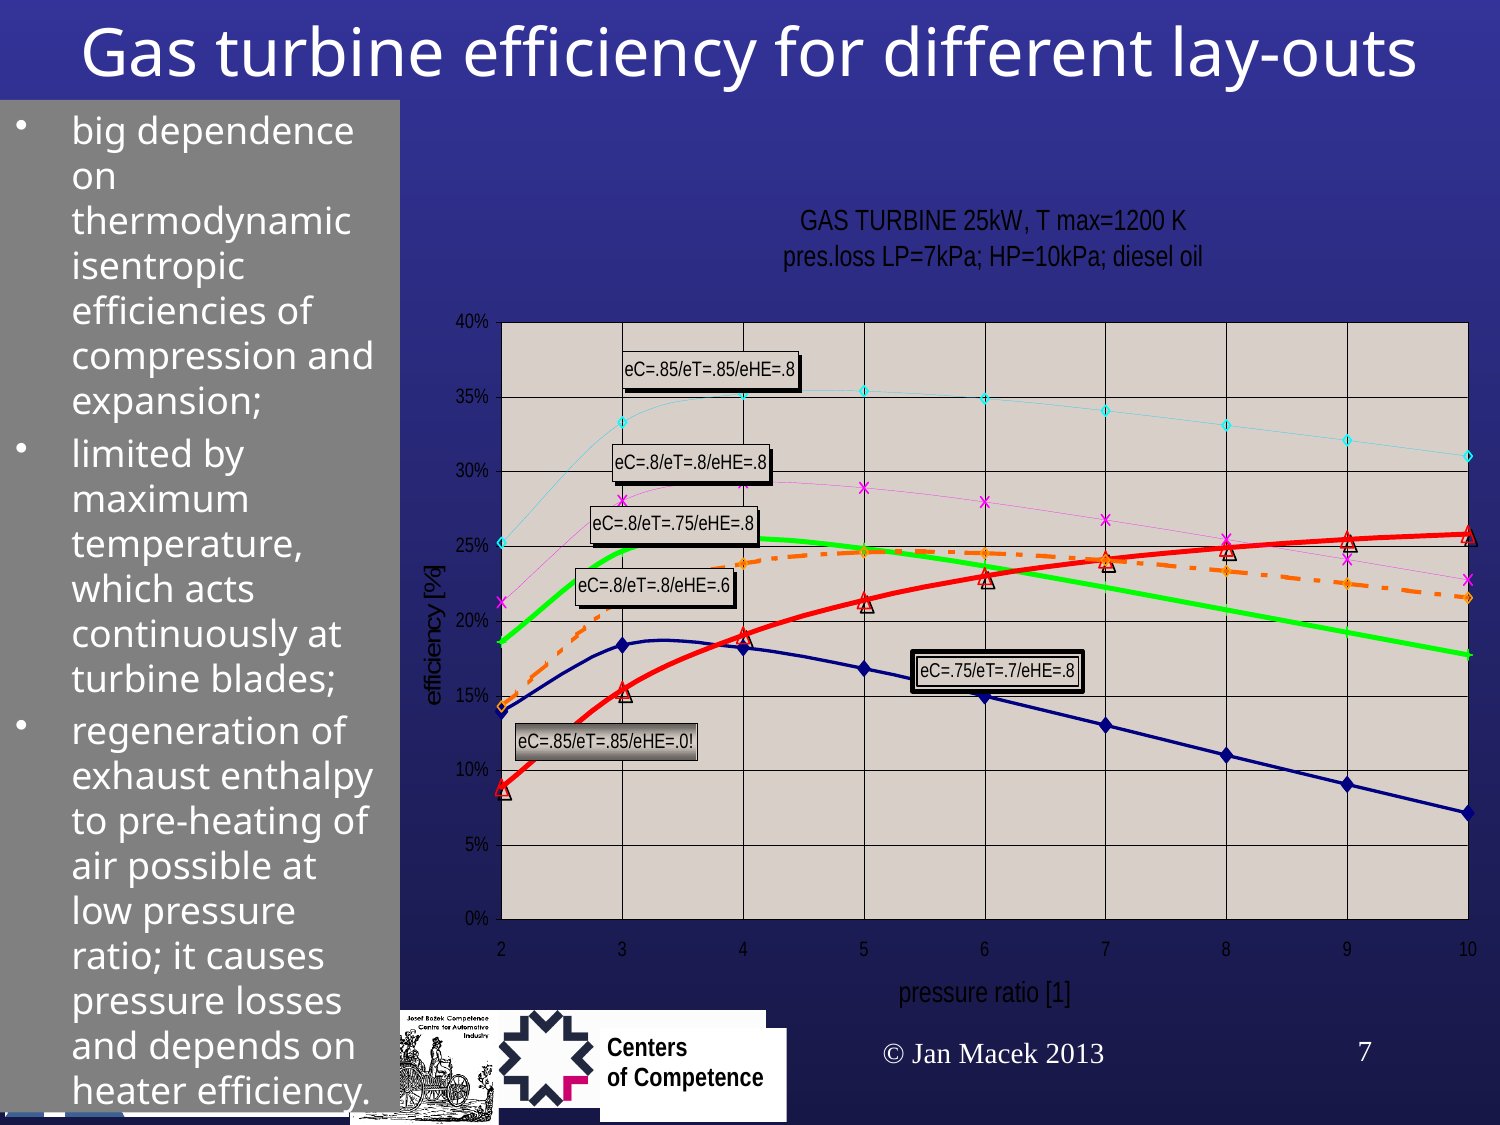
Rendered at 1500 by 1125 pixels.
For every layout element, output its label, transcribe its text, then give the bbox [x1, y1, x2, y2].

footer © Jan Macek 2013 [756, 1041, 1232, 1102]
slide_number 7 [1074, 1041, 1388, 1100]
picture [324, 162, 1500, 1125]
picture [5, 1113, 349, 1117]
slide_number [400, 1041, 425, 1100]
list big dependence on thermodynamic isentropic efficiencies of compression and expansion; limited by maximum temperature, which acts continuously at turbine blades; regeneration of exhaust enthalpy to pre-heating of air possible at low pressure ratio; it causes pressure losses and depends on heater efficiency. [0, 99, 400, 1113]
title Gas turbine efficiency for different lay-outs [0, 0, 1500, 125]
